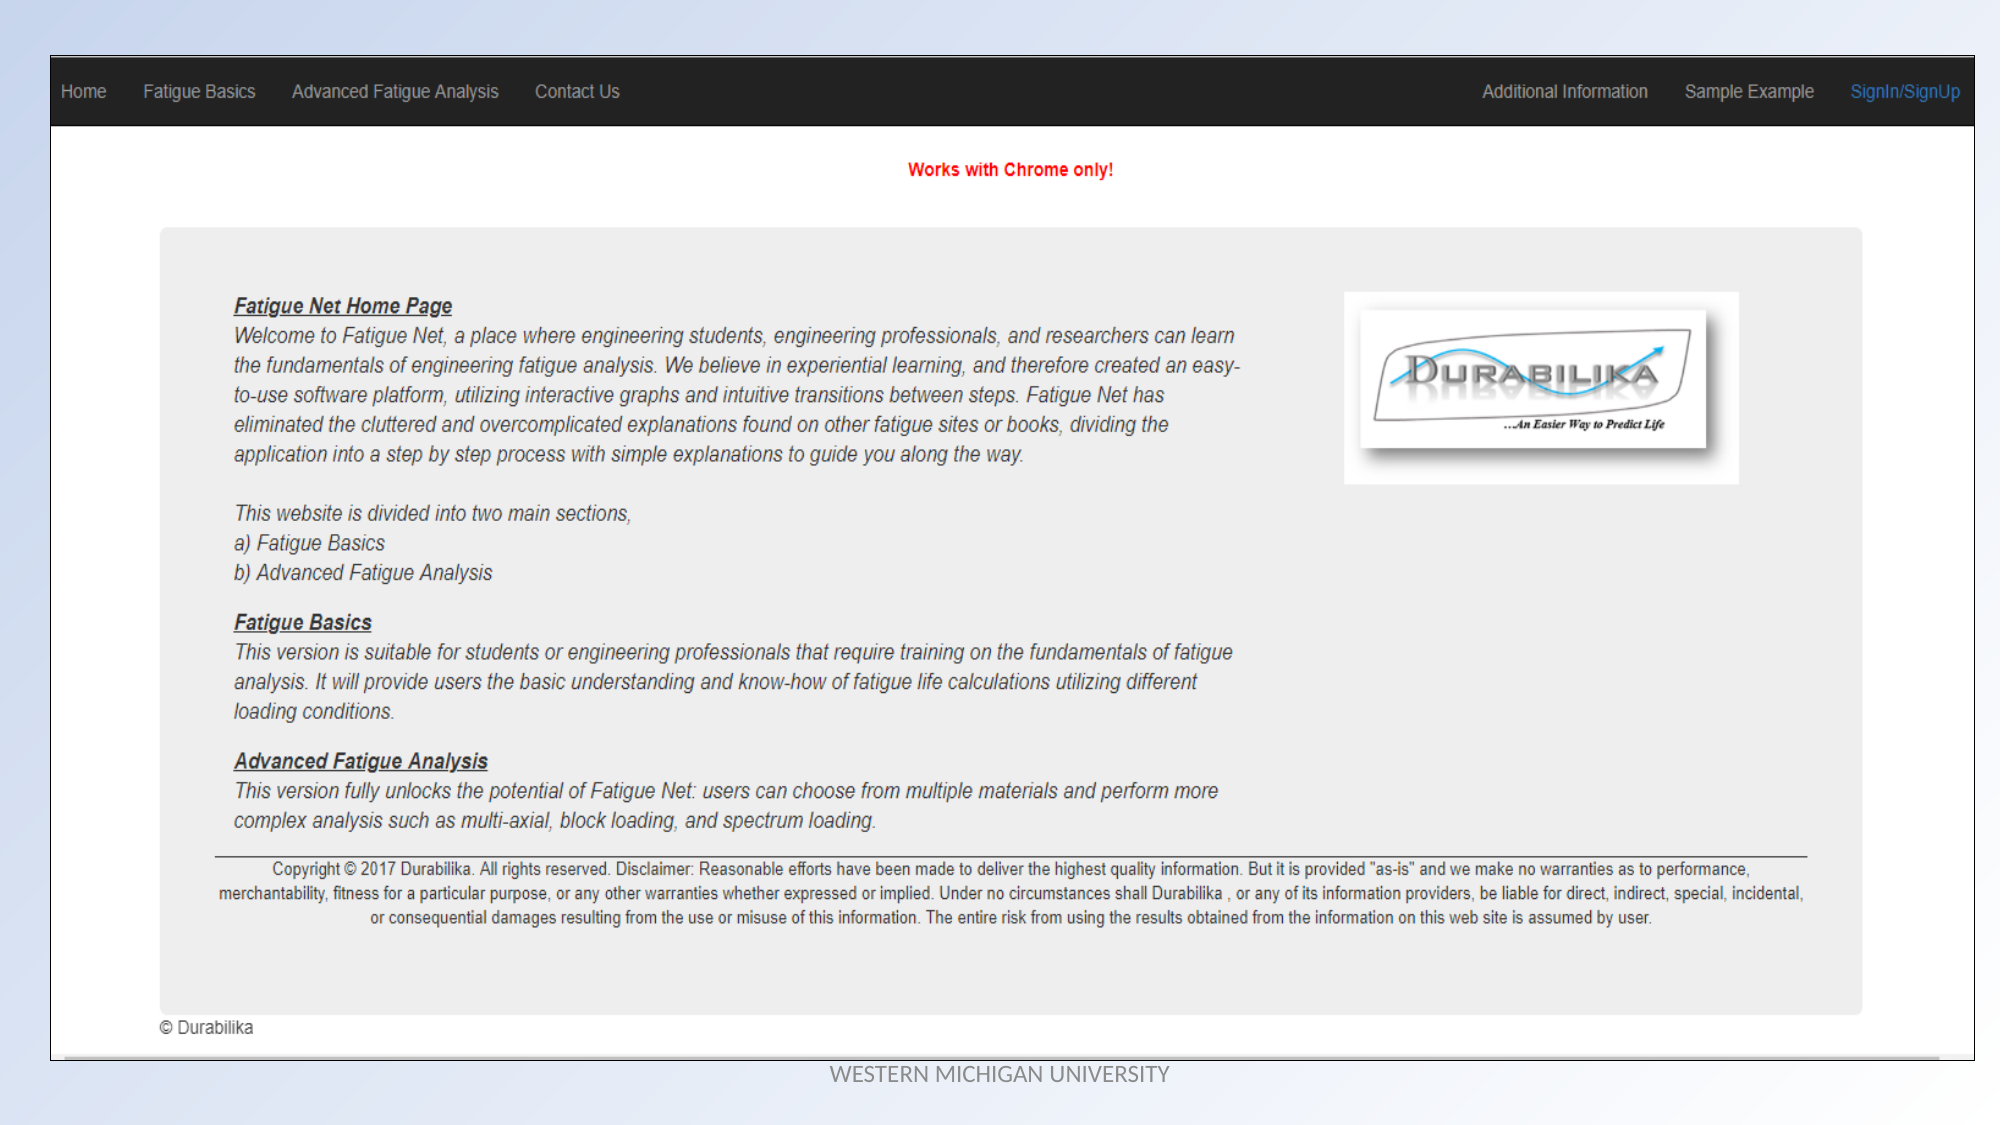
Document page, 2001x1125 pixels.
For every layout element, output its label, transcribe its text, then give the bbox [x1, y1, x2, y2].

footer WESTERN MICHIGAN UNIVERSITY [662, 1061, 1338, 1103]
picture [50, 55, 1975, 1061]
